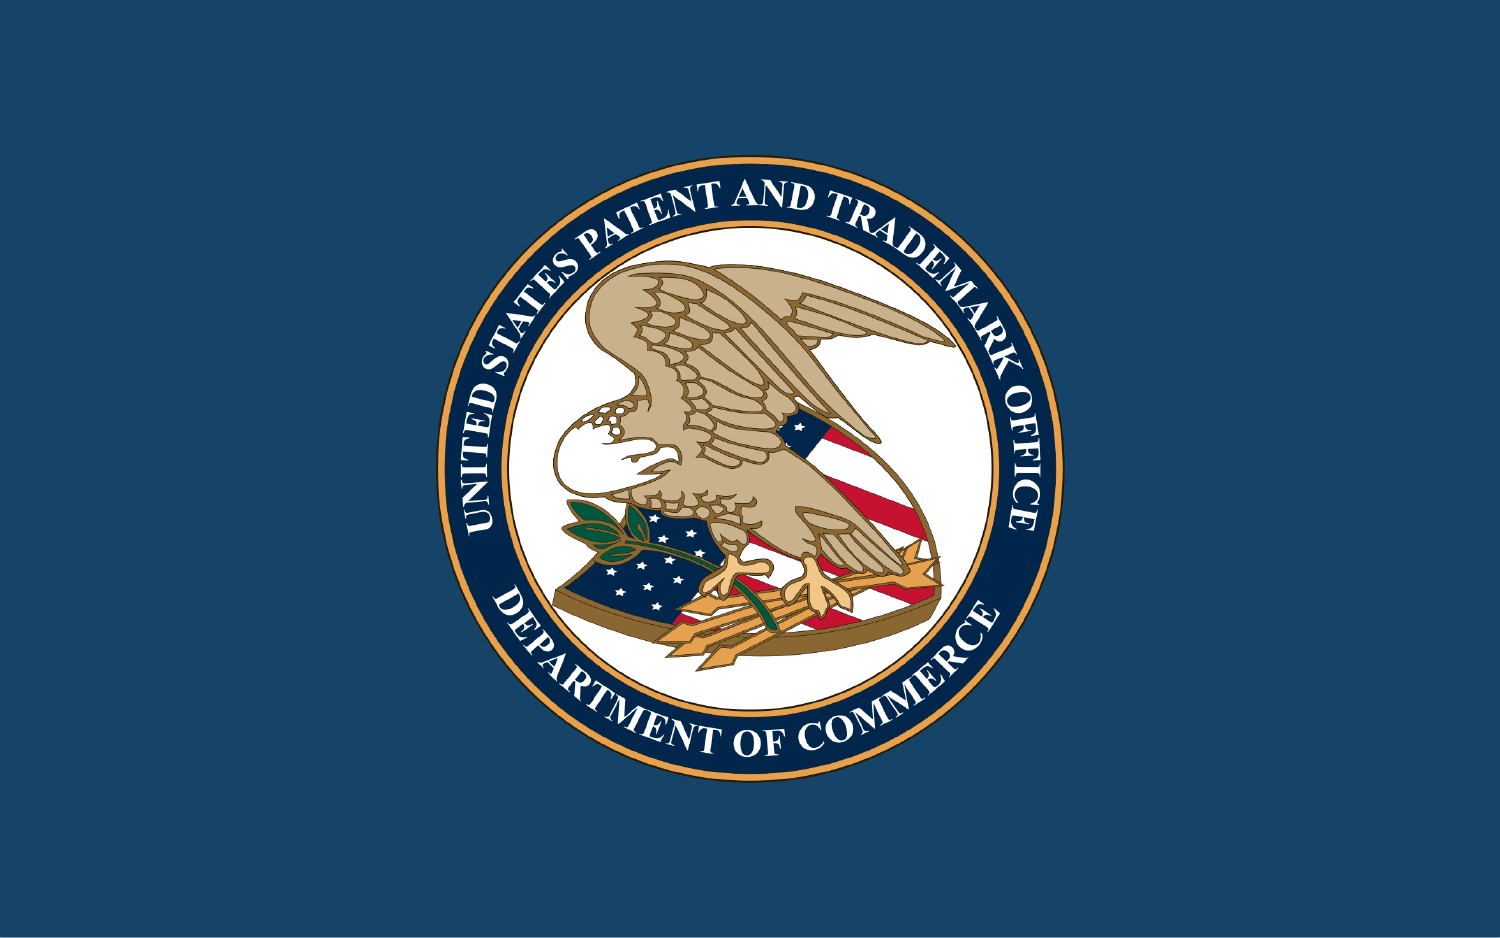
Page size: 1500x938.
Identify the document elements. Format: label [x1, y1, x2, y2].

picture [431, 150, 1069, 787]
